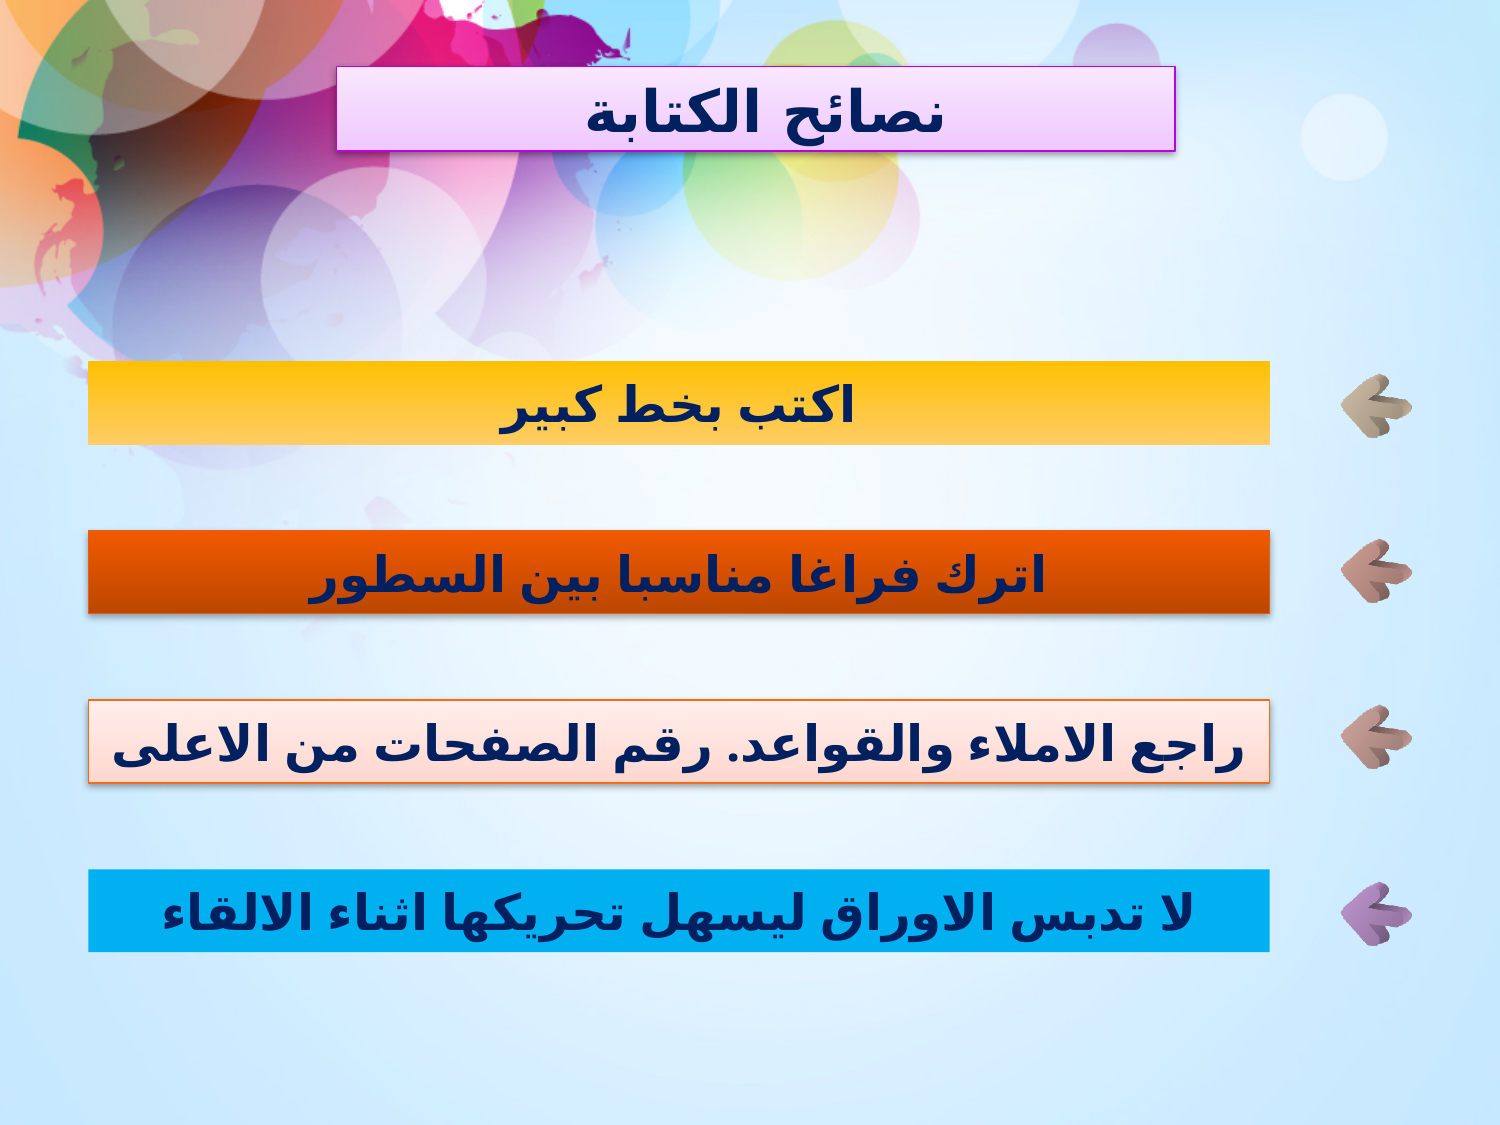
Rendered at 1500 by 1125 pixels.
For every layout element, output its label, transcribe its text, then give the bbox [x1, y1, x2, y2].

text_box لا تدبس الاوراق ليسهل تحريكها اثناء الالقاء [88, 869, 1270, 953]
text_box راجع الاملاء والقواعد. رقم الصفحات من الاعلى [88, 699, 1270, 784]
text_box اكتب بخط كبير [88, 361, 1270, 445]
picture [0, 0, 1500, 1125]
text_box نصائح الكتابة [336, 66, 1176, 152]
text_box اترك فراغا مناسبا بين السطور [88, 530, 1270, 614]
